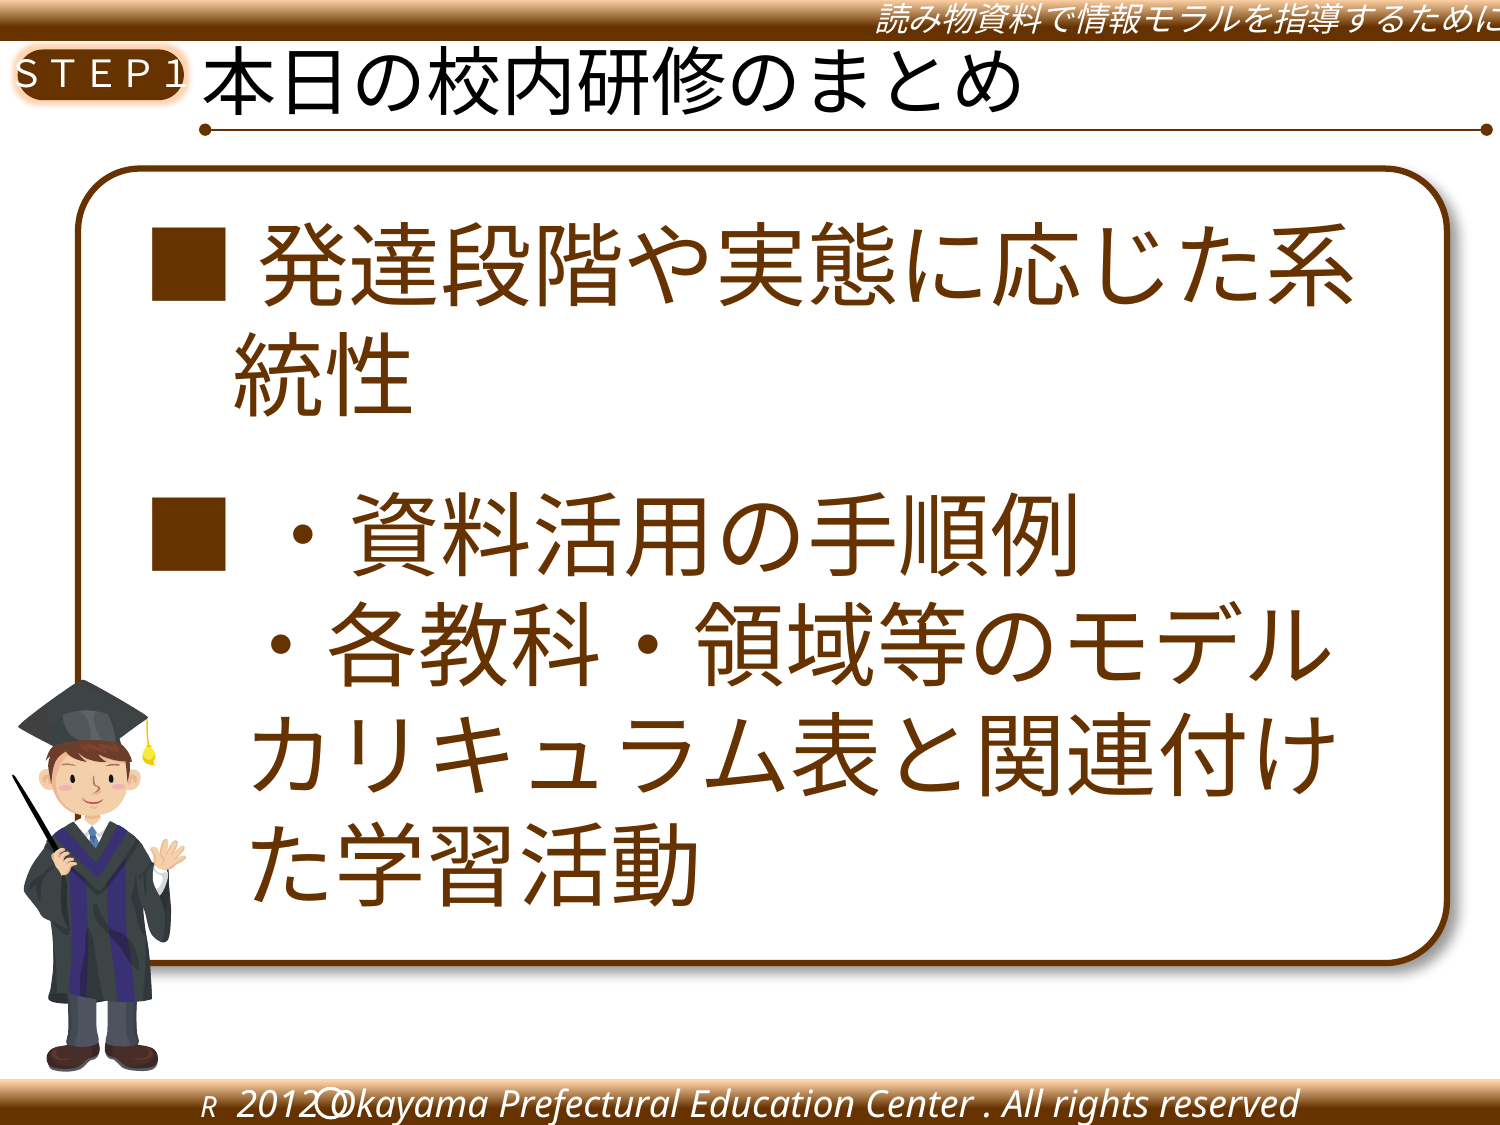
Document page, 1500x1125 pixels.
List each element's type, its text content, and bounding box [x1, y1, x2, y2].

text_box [0, 667, 187, 1072]
text_box 本日の校内研修のまとめ [187, 26, 1042, 132]
text_box [75, 166, 1450, 966]
text_box ■発達段階や実態に応じた系統性 ■・資料活用の手順例 ・各教科・領域等のモデルカリキュラム表と関連付けた学習活動 [128, 200, 1412, 926]
